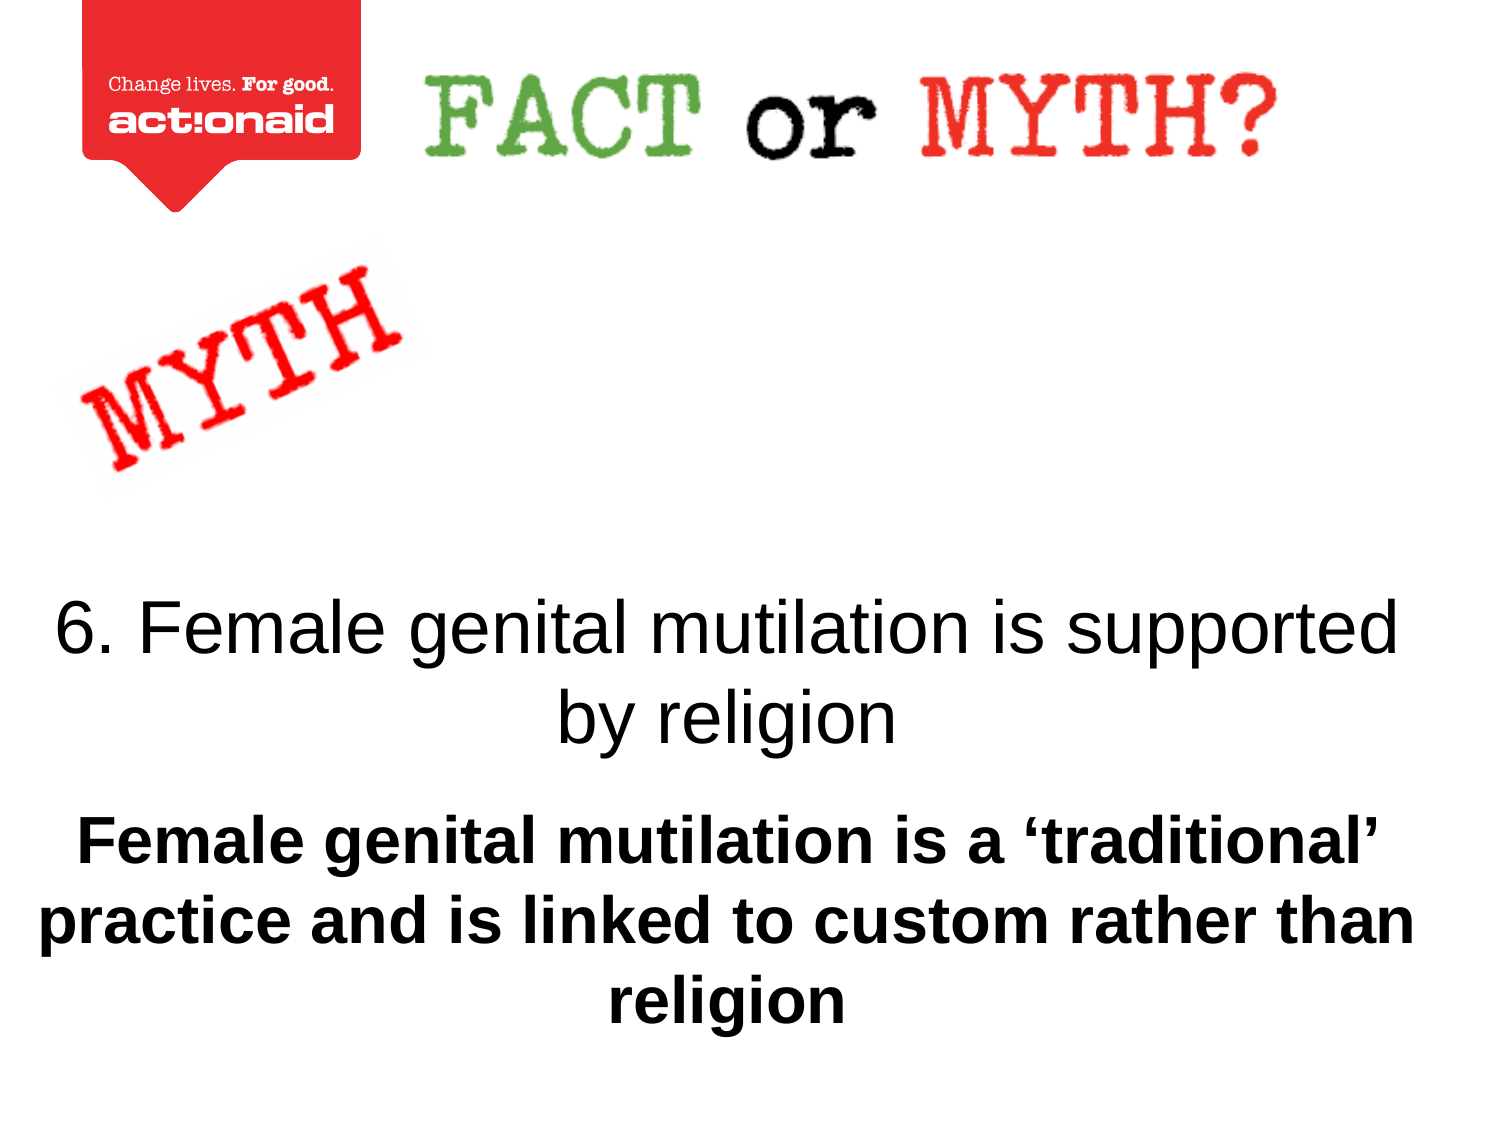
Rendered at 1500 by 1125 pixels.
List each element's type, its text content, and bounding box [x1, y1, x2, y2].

text_box 6. Female genital mutilation is supported by religion [19, 571, 1437, 765]
picture [405, 56, 1294, 182]
picture [82, 0, 361, 214]
picture [55, 236, 430, 498]
text_box Female genital mutilation is a ‘traditional’ practice and is linked to custom rather than religion [19, 790, 1437, 1044]
